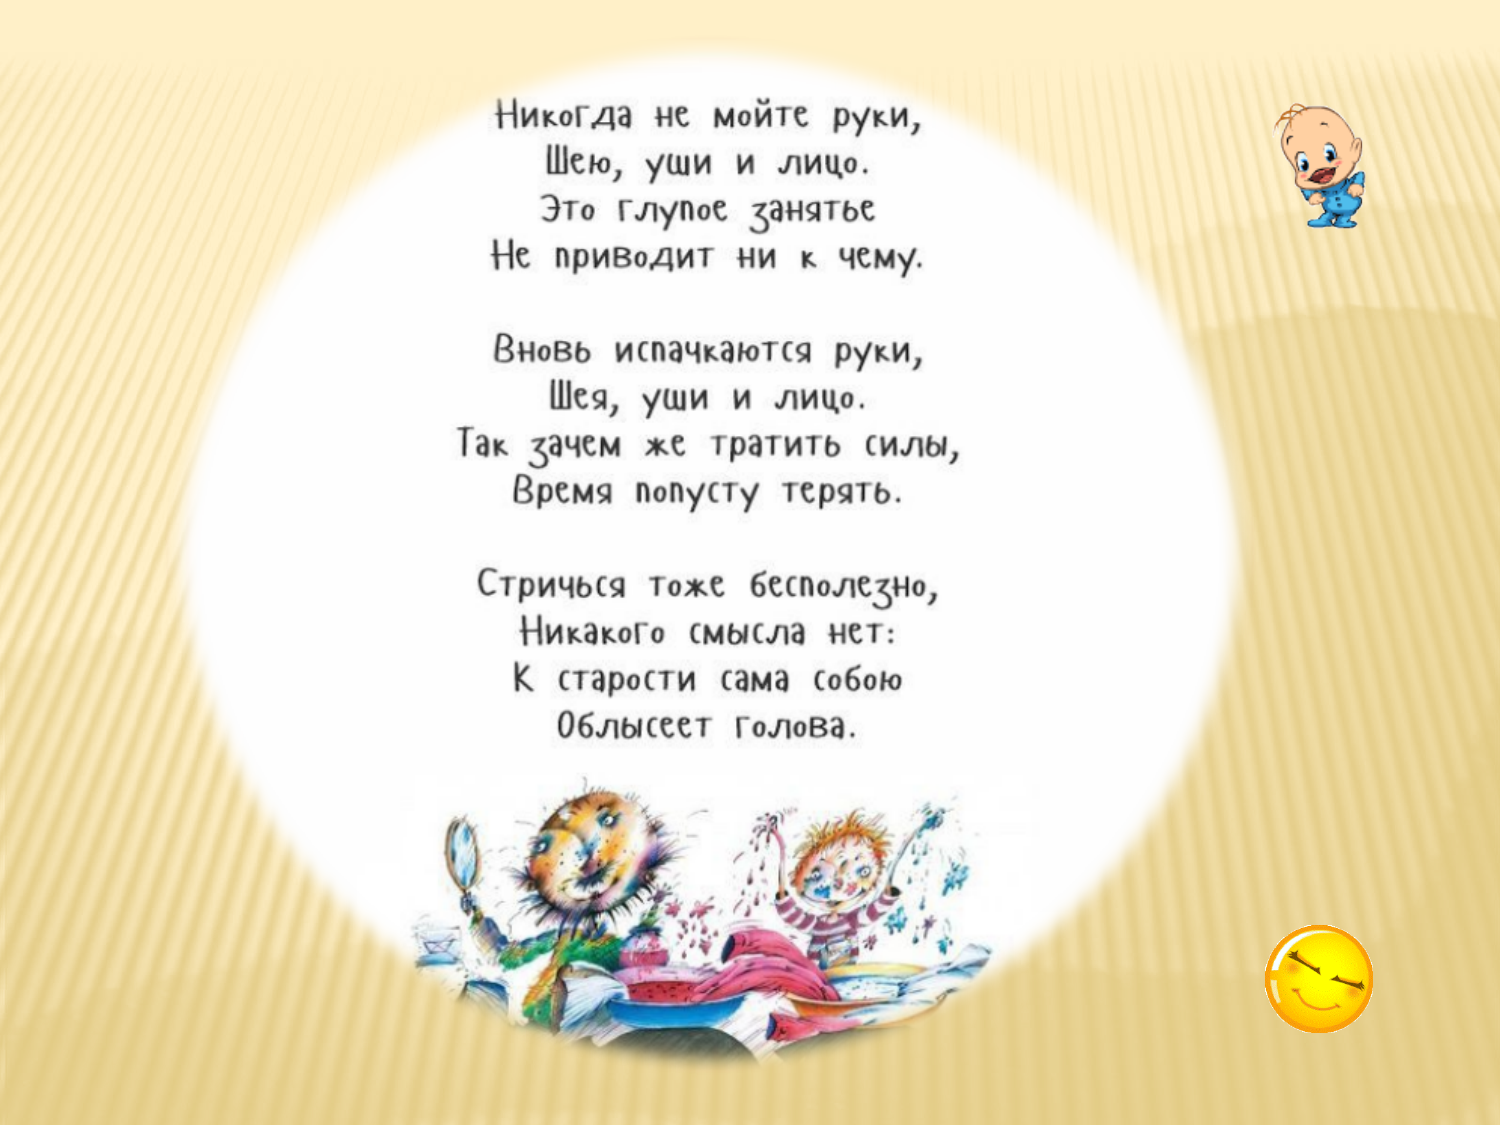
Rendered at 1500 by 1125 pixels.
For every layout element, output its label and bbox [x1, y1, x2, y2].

picture [1265, 81, 1380, 233]
picture [163, 34, 1259, 1075]
picture [1265, 925, 1373, 1034]
